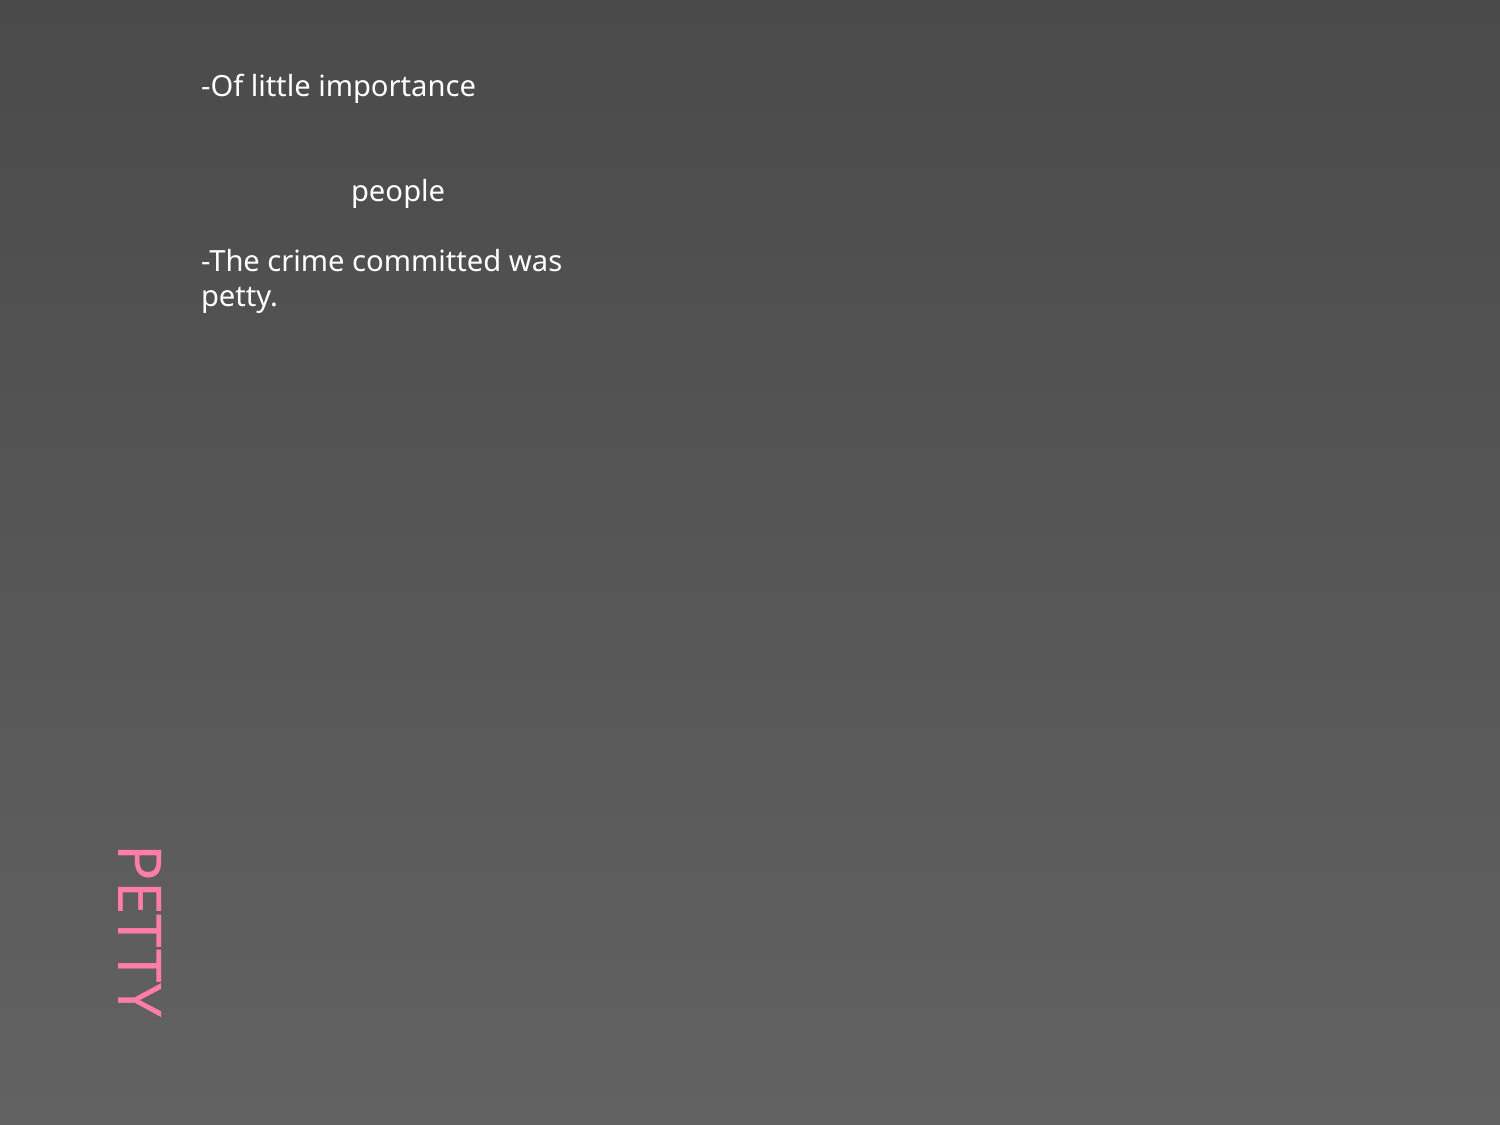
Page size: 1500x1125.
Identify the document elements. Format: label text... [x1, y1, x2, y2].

list -Of little importance people -The crime committed was petty. [186, 60, 587, 1036]
title Petty [36, 60, 186, 1036]
